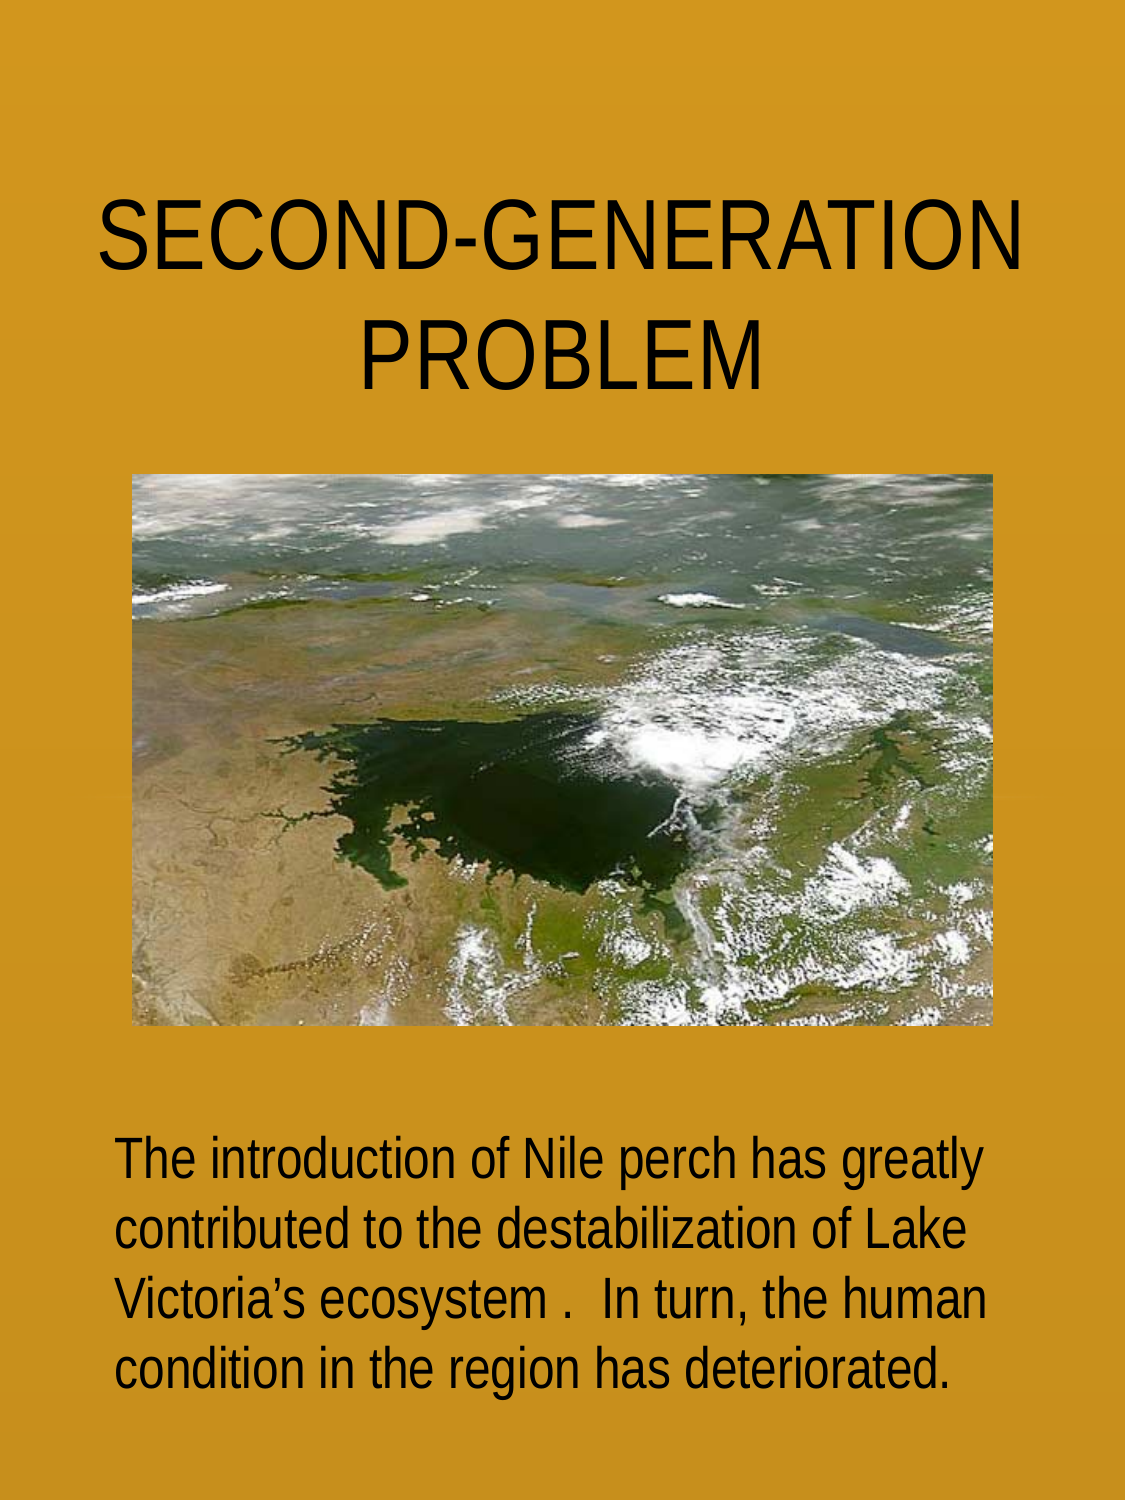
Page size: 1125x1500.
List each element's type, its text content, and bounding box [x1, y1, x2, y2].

picture [0, 0, 1125, 1026]
text_box The introduction of Nile perch has greatly contributed to the destabilization of Lake Victoria’s ecosystem . In turn, the human condition in the region has deteriorated. [99, 1112, 1025, 1408]
text_box SECOND-GENERATION PROBLEM [37, 162, 1088, 418]
